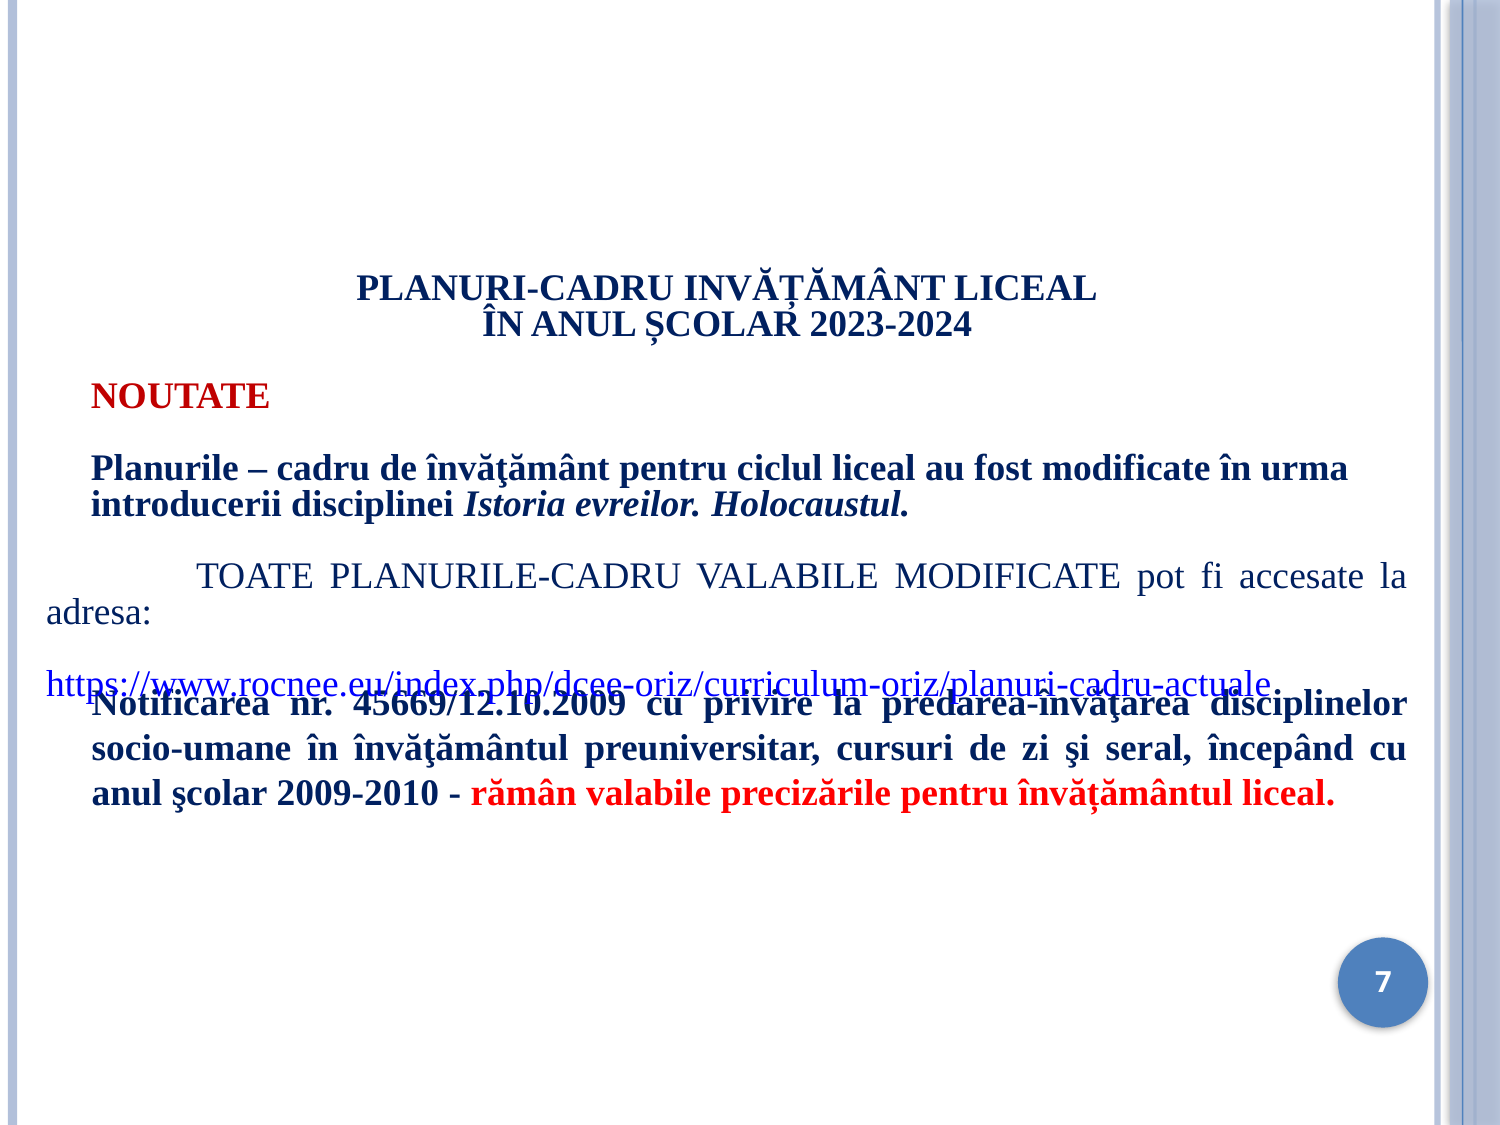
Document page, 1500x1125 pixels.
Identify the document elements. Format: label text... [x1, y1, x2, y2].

slide_number 7 [1333, 940, 1434, 1026]
text_box Notificarea nr. 45669/12.10.2009 cu privire la predarea-învăţarea disciplinelor socio-umane în învăţământul preuniversitar, cursuri de zi şi seral, începând cu anul şcolar 2009-2010 - rămân valabile precizările pentru învățământul liceal. [76, 711, 1423, 821]
text_box PLANURI-CADRU INVĂȚĂMÂNT LICEAL ÎN ANUL ȘCOLAR 2023-2024 NOUTATE Planurile – cadru de învăţământ pentru ciclul liceal au fost modificate în urma introducerii disciplinei Istoria evreilor. Holocaustul. TOATE PLANURILE-CADRU VALABILE MODIFICATE pot fi accesate la adresa: https://www.rocnee.eu/index.php/dcee-oriz/curriculum-oriz/planuri-cadru-actuale [31, 264, 1423, 711]
